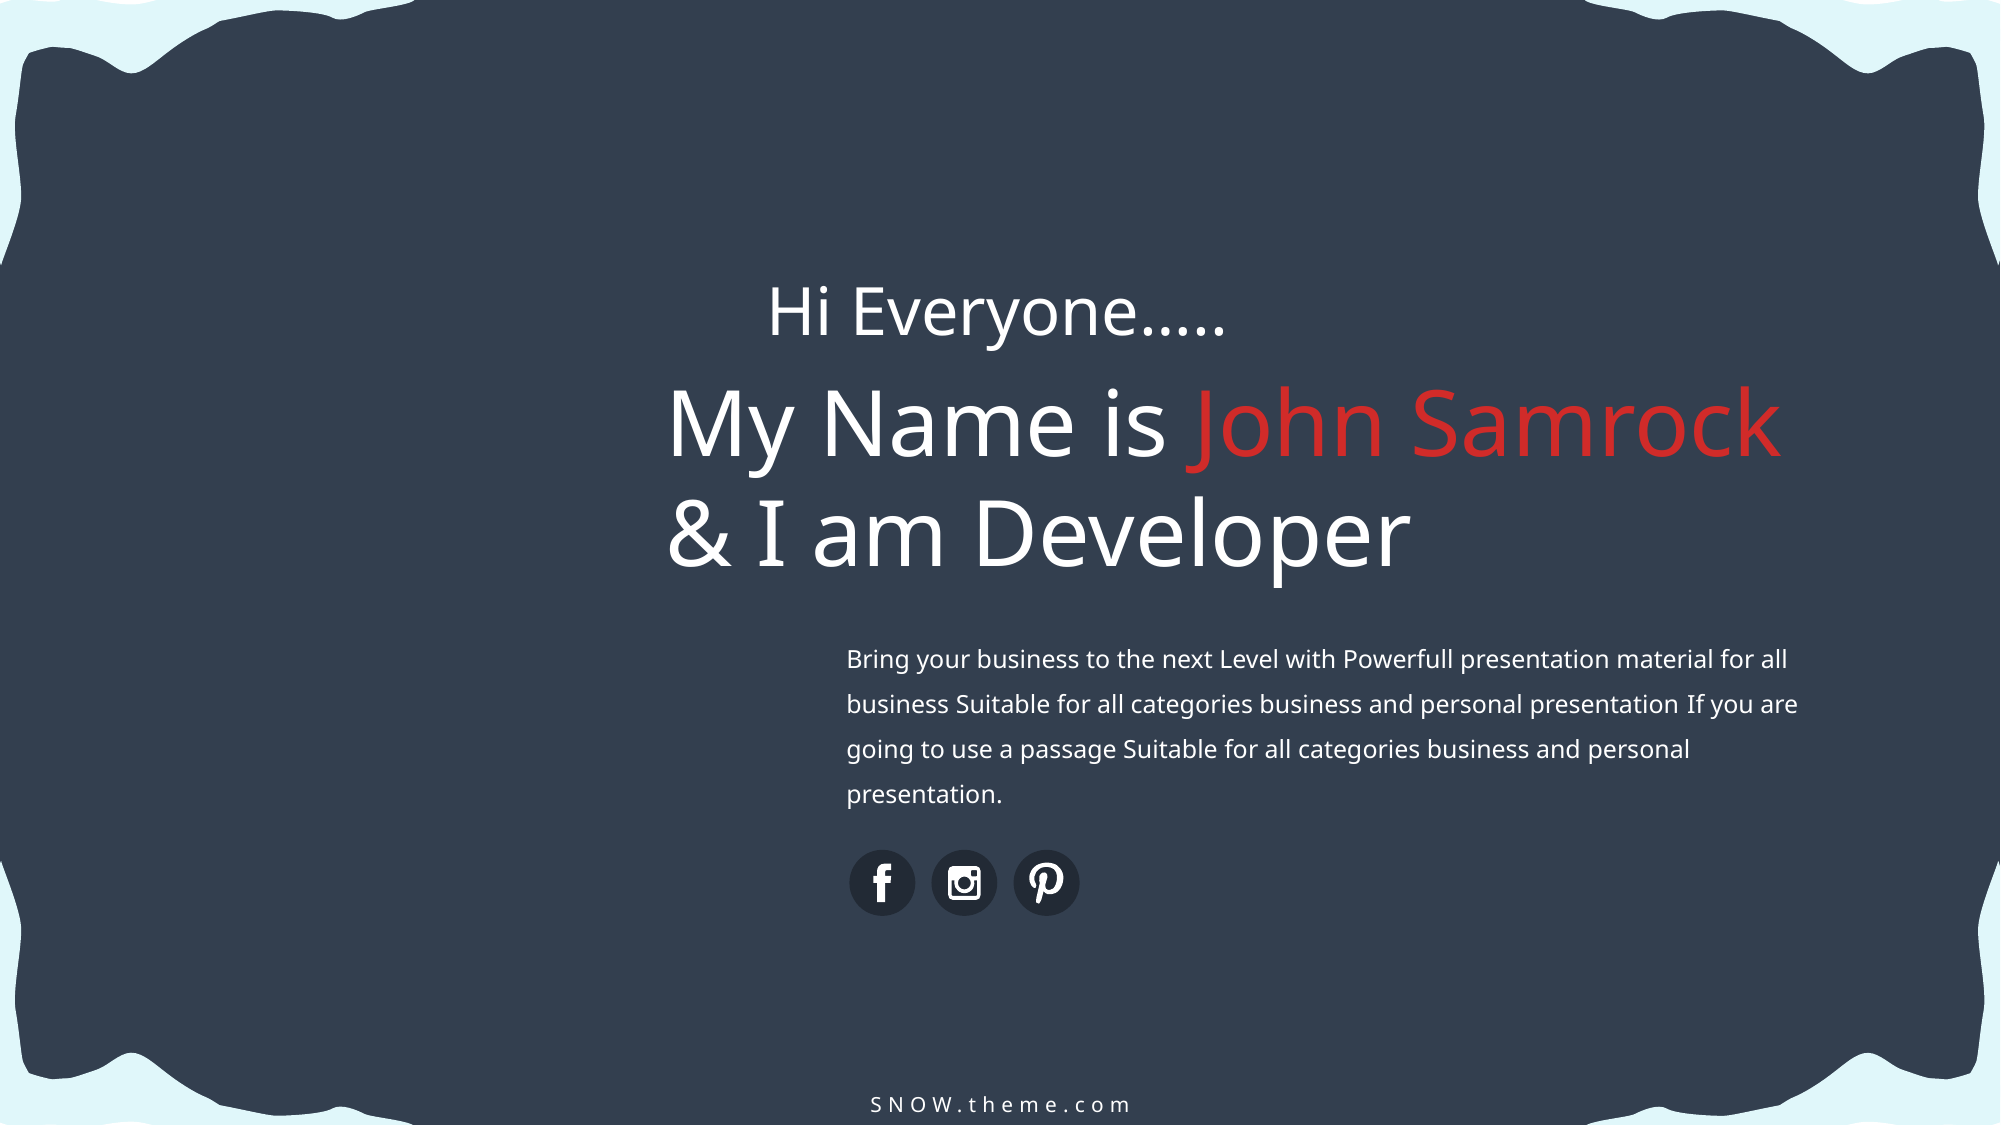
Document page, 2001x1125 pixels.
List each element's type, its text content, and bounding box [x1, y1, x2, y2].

text_box Hi Everyone….. [751, 261, 1244, 356]
text_box My Name is John Samrock & I am Developer [650, 356, 1798, 592]
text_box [931, 849, 998, 916]
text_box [849, 849, 916, 916]
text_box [1013, 849, 1080, 916]
text_box Bring your business to the next Level with Powerfull presentation material for all business Suitable for all categories business and personal presentation If you are going to use a passage Suitable for all categories business and personal presentation. [831, 621, 1862, 816]
